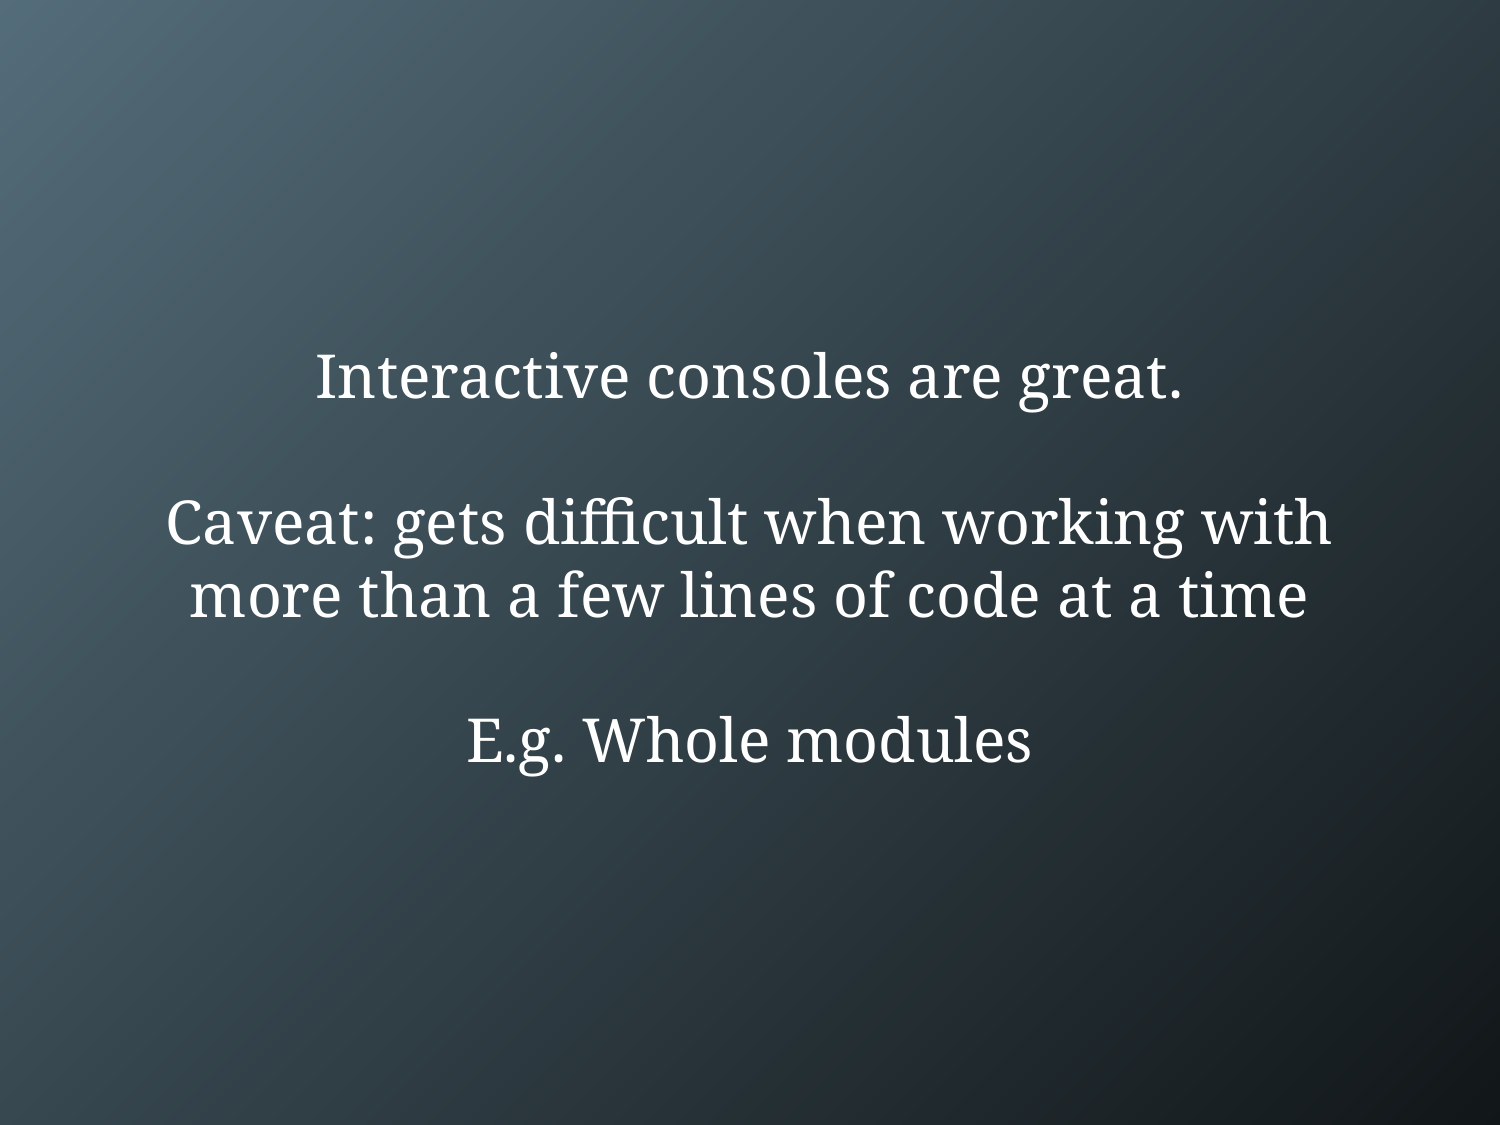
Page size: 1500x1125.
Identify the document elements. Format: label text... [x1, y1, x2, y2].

title Interactive consoles are great. Caveat: gets difficult when working with more than a few lines of code at a time E.g. Whole modules [112, 326, 1388, 787]
